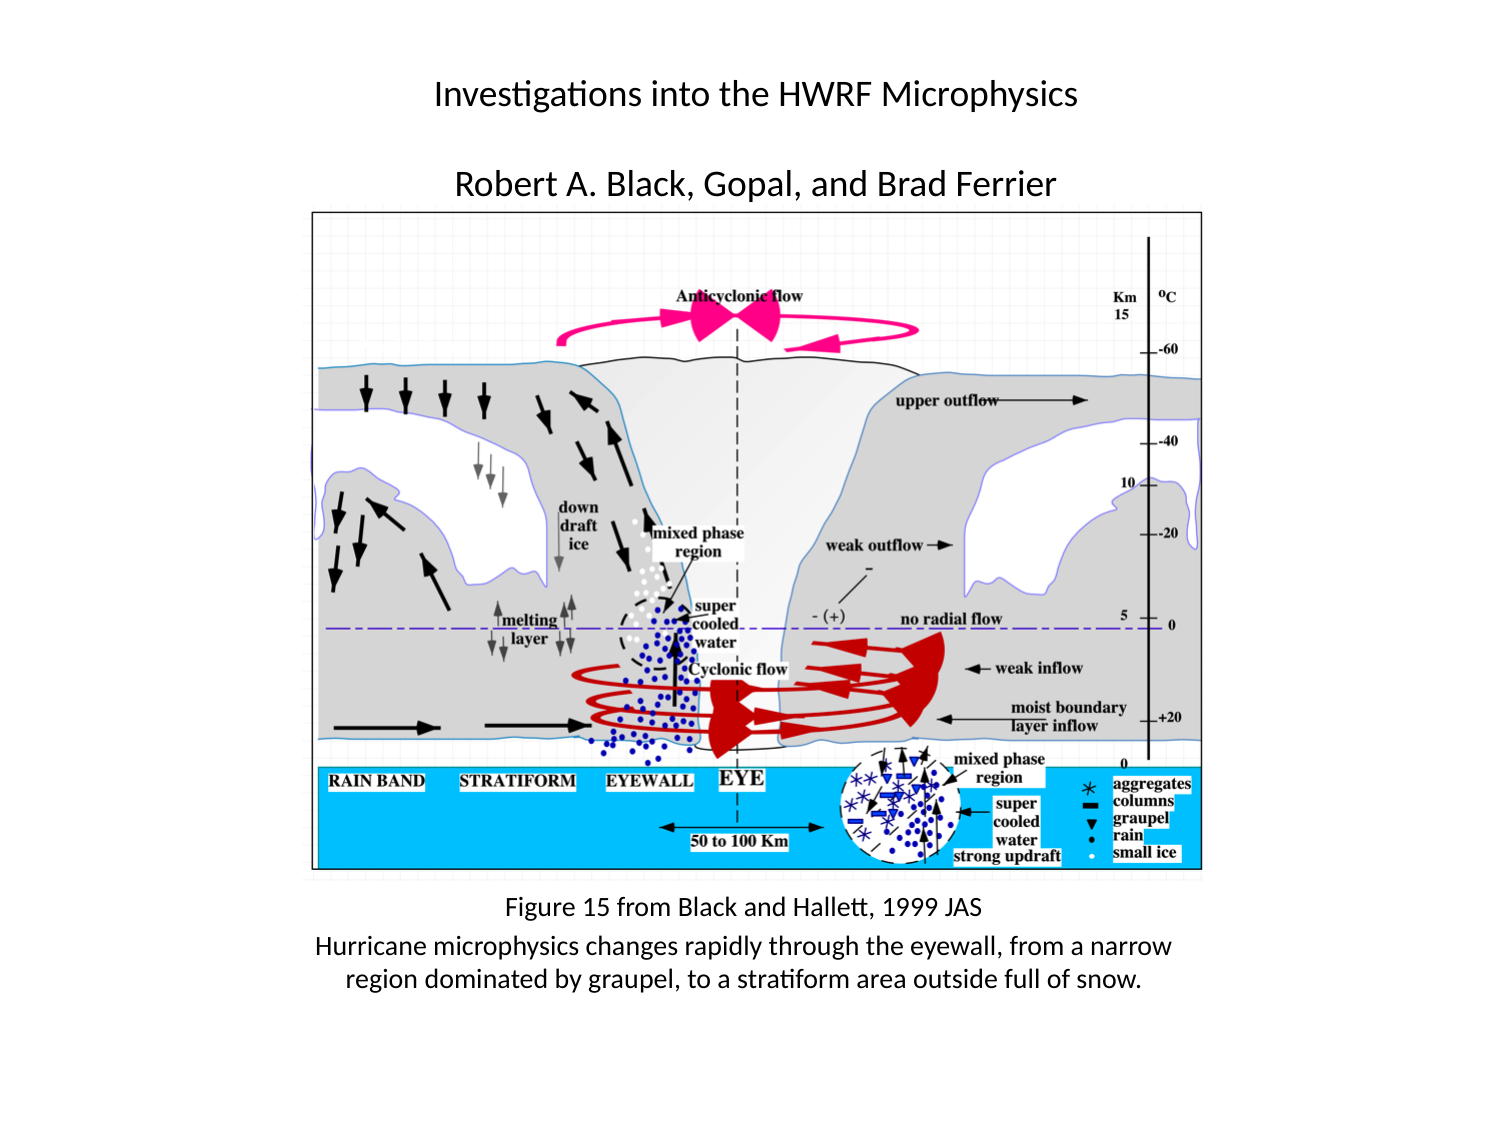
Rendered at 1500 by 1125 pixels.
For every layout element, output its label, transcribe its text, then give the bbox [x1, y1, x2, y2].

list Figure 15 from Black and Hallett, 1999 JAS Hurricane microphysics changes rapidly through the eyewall, from a narrow region dominated by graupel, to a stratiform area outside full of snow. [294, 880, 1194, 1013]
picture [302, 205, 1204, 881]
text_box Investigations into the HWRF Microphysics Robert A. Black, Gopal, and Brad Ferrier [381, 61, 1132, 203]
